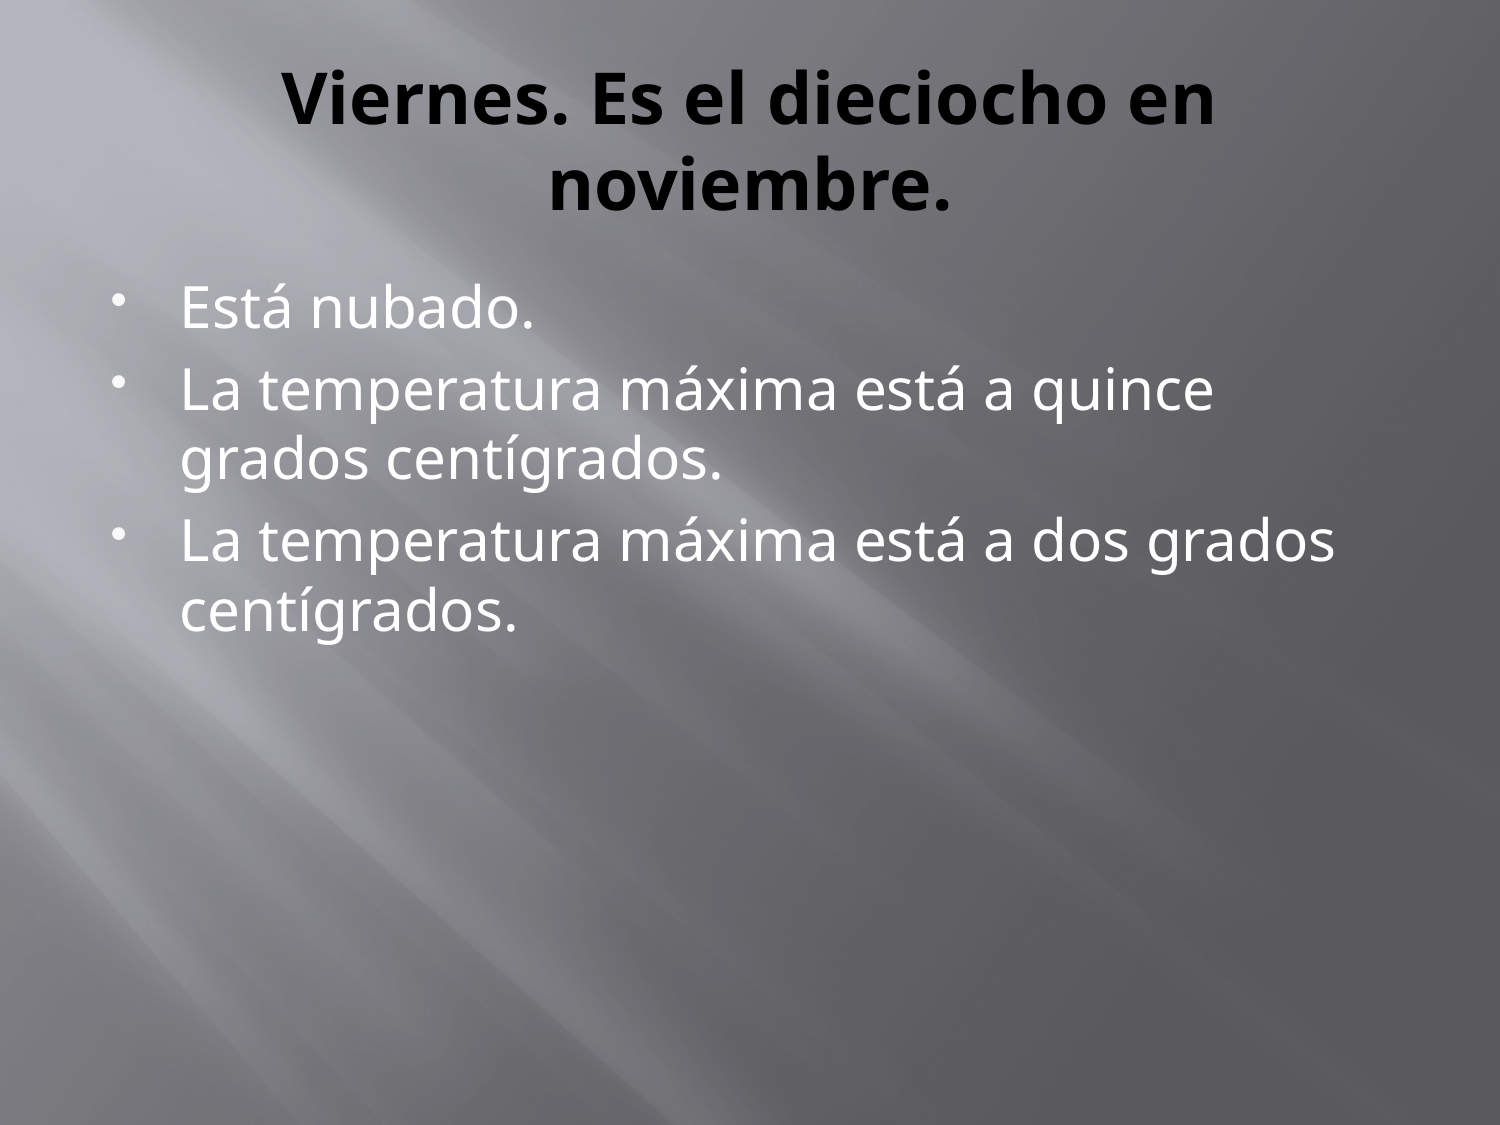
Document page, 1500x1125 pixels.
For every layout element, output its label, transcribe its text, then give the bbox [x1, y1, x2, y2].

title Viernes. Es el dieciocho en noviembre. [75, 45, 1425, 233]
list Está nubado. La temperatura máxima está a quince grados centígrados. La temperatura máxima está a dos grados centígrados. [75, 262, 1425, 1035]
